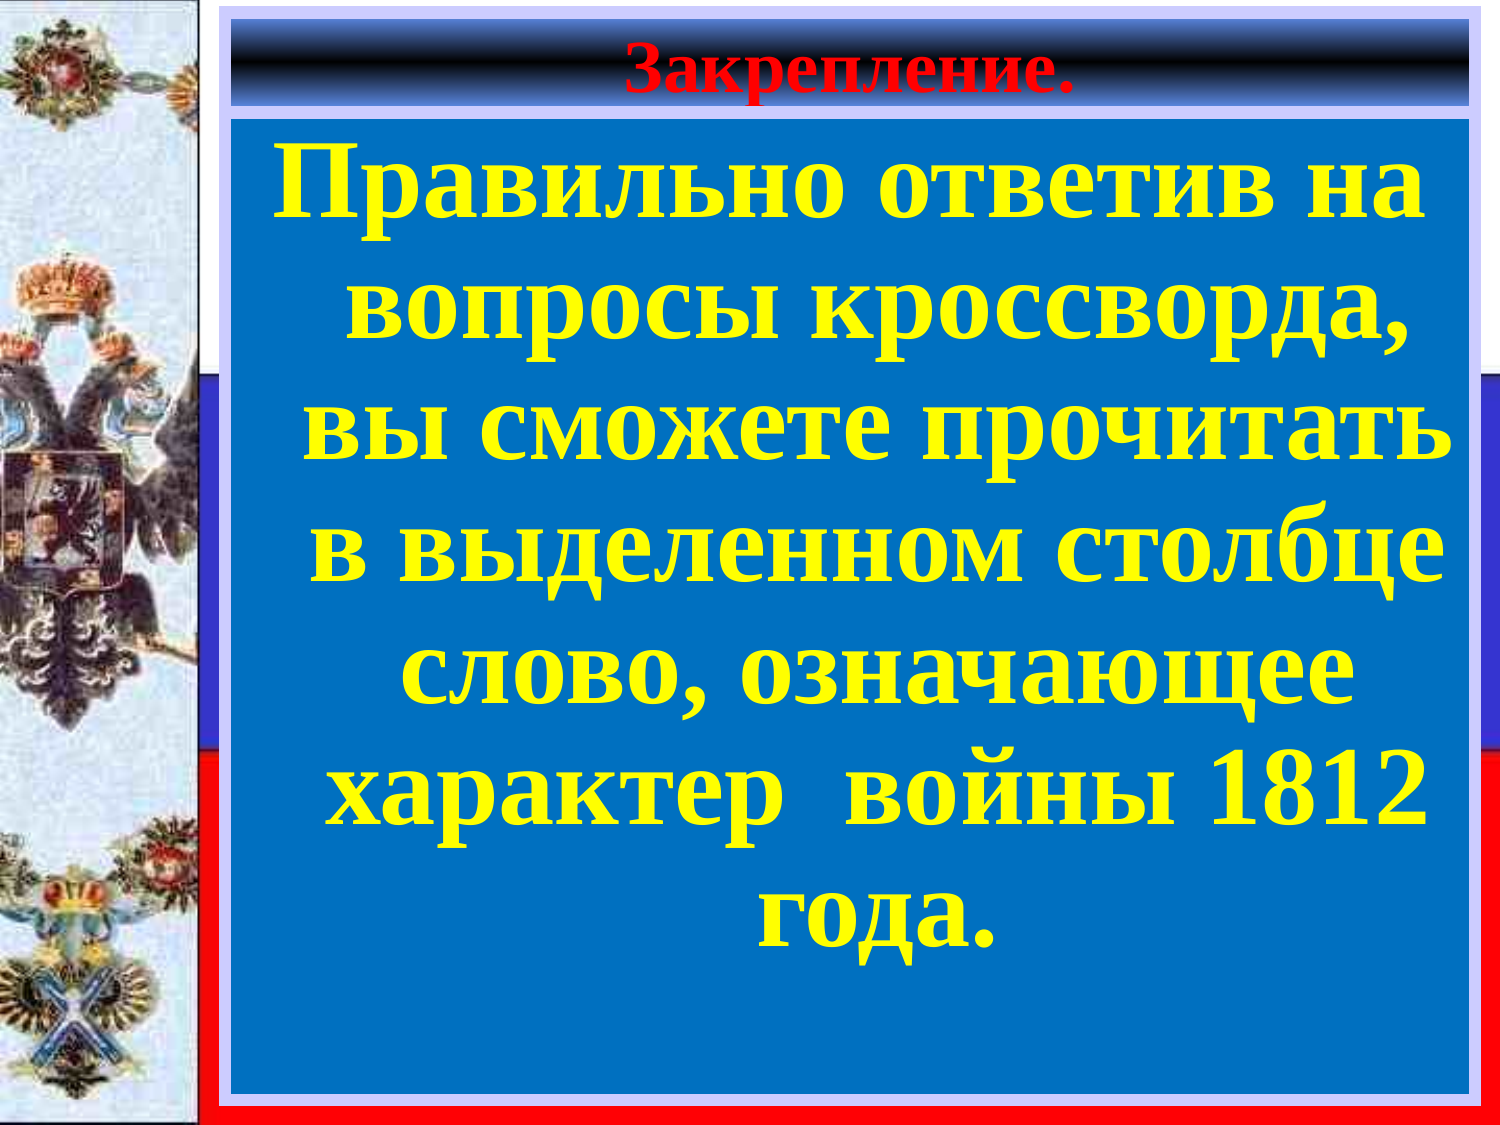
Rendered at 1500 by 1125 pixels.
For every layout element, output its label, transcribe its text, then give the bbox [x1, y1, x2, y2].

list Правильно ответив на вопросы кроссворда, вы сможете прочитать в выделенном столбце слово, означающее характер войны 1812 года. [224, 112, 1476, 1101]
title Закрепление. [224, 12, 1476, 112]
picture [0, 0, 1500, 1125]
